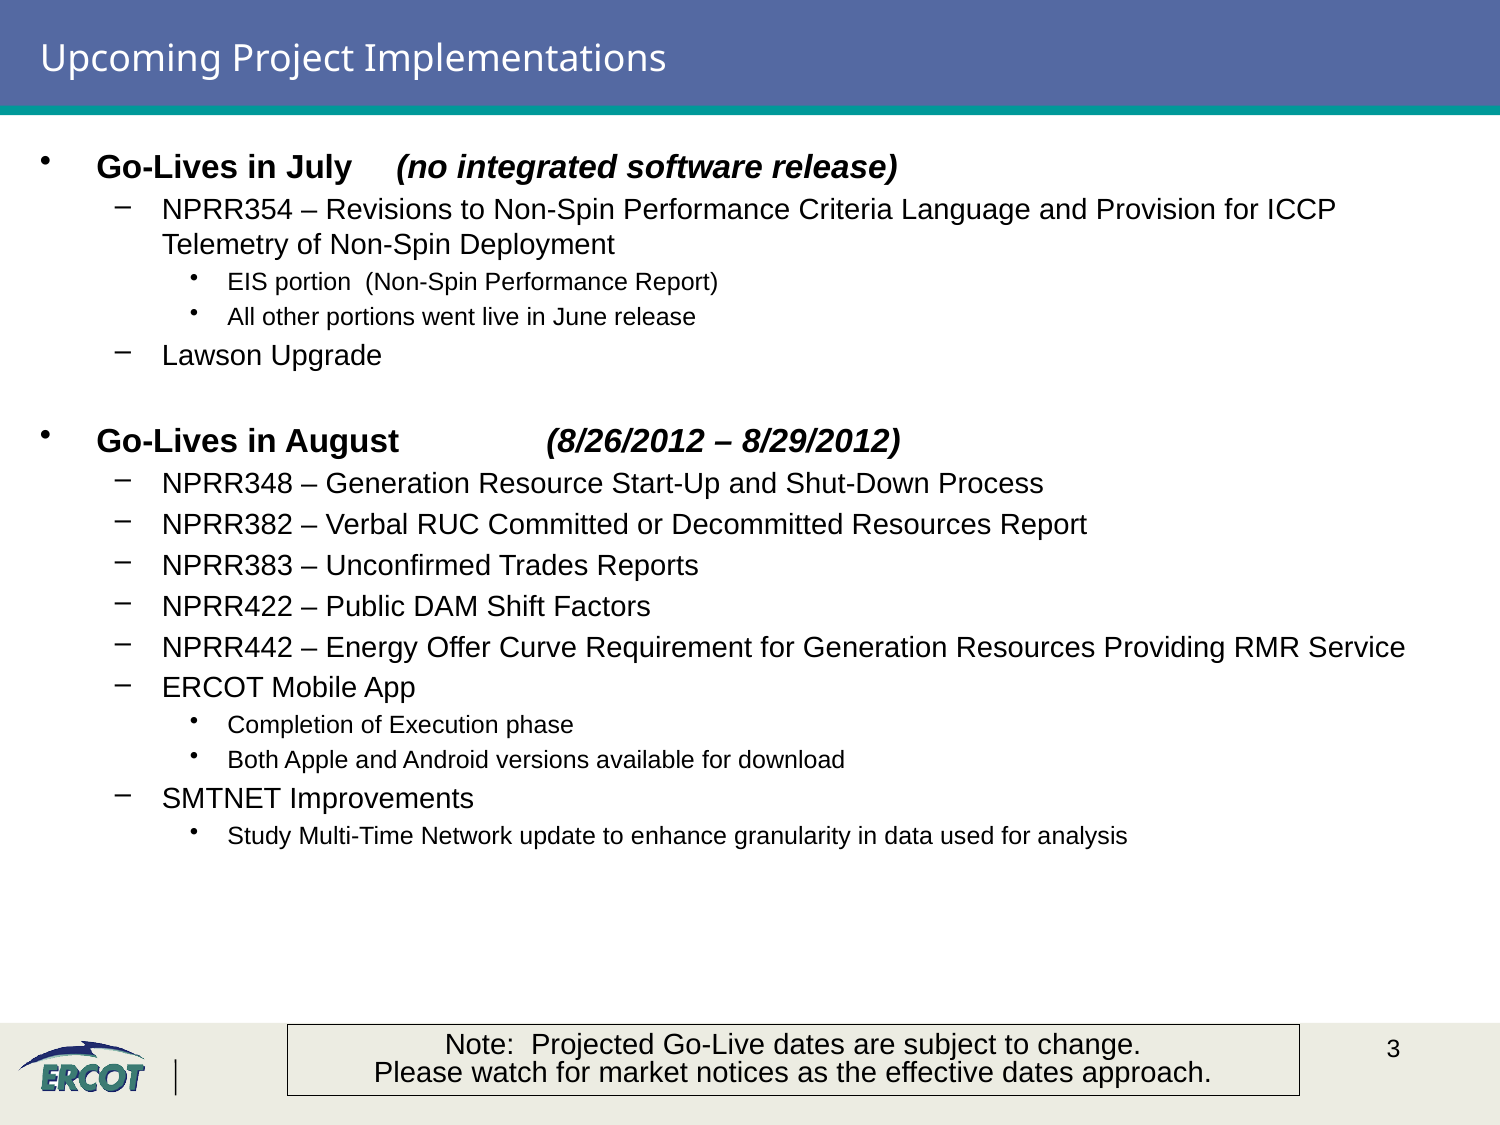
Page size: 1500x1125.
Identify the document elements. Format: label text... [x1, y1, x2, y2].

picture [10, 1031, 151, 1111]
title Upcoming Project Implementations [24, 0, 1176, 113]
list Go-Lives in July (no integrated software release) NPRR354 – Revisions to Non-Spin Performance Criteria Language and Provision for ICCP Telemetry of Non-Spin Deployment EIS portion (Non-Spin Performance Report) All other portions went live in June release Lawson Upgrade Go-Lives in August (8/26/2012 – 8/29/2012) NPRR348 – Generation Resource Start-Up and Shut-Down Process NPRR382 – Verbal RUC Committed or Decommitted Resources Report NPRR383 – Unconfirmed Trades Reports NPRR422 – Public DAM Shift Factors NPRR442 – Energy Offer Curve Requirement for Generation Resources Providing RMR Service ERCOT Mobile App Completion of Execution phase Both Apple and Android versions available for download SMTNET Improvements Study Multi-Time Network update to enhance granularity in data used for analysis [24, 137, 1476, 988]
text_box Note: Projected Go-Live dates are subject to change. Please watch for market notices as the effective dates approach. [287, 1024, 1300, 1096]
